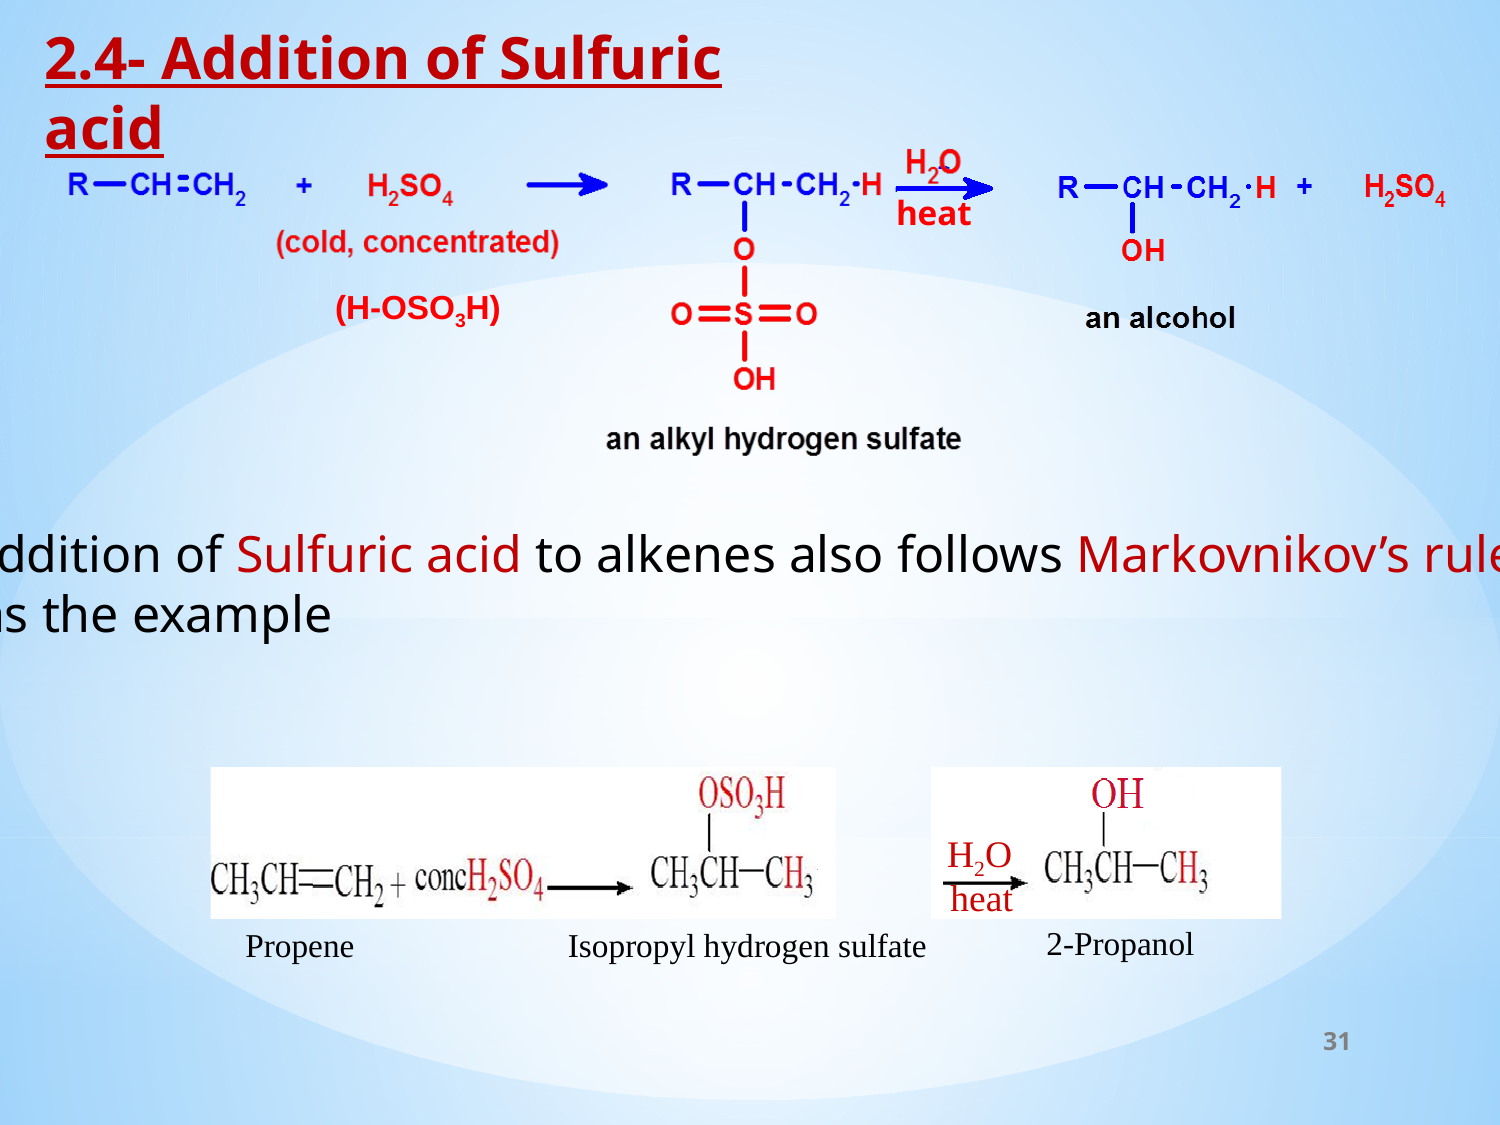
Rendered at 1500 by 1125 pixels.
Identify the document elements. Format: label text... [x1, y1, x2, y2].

text_box Addition of Sulfuric acid to alkenes also follows Markovnikov’s rule, as the example [0, 515, 1500, 710]
text_box 2.4- Addition of Sulfuric acid [30, 13, 846, 169]
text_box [210, 767, 1282, 987]
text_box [64, 117, 1465, 457]
slide_number 31 [1187, 1012, 1488, 1073]
